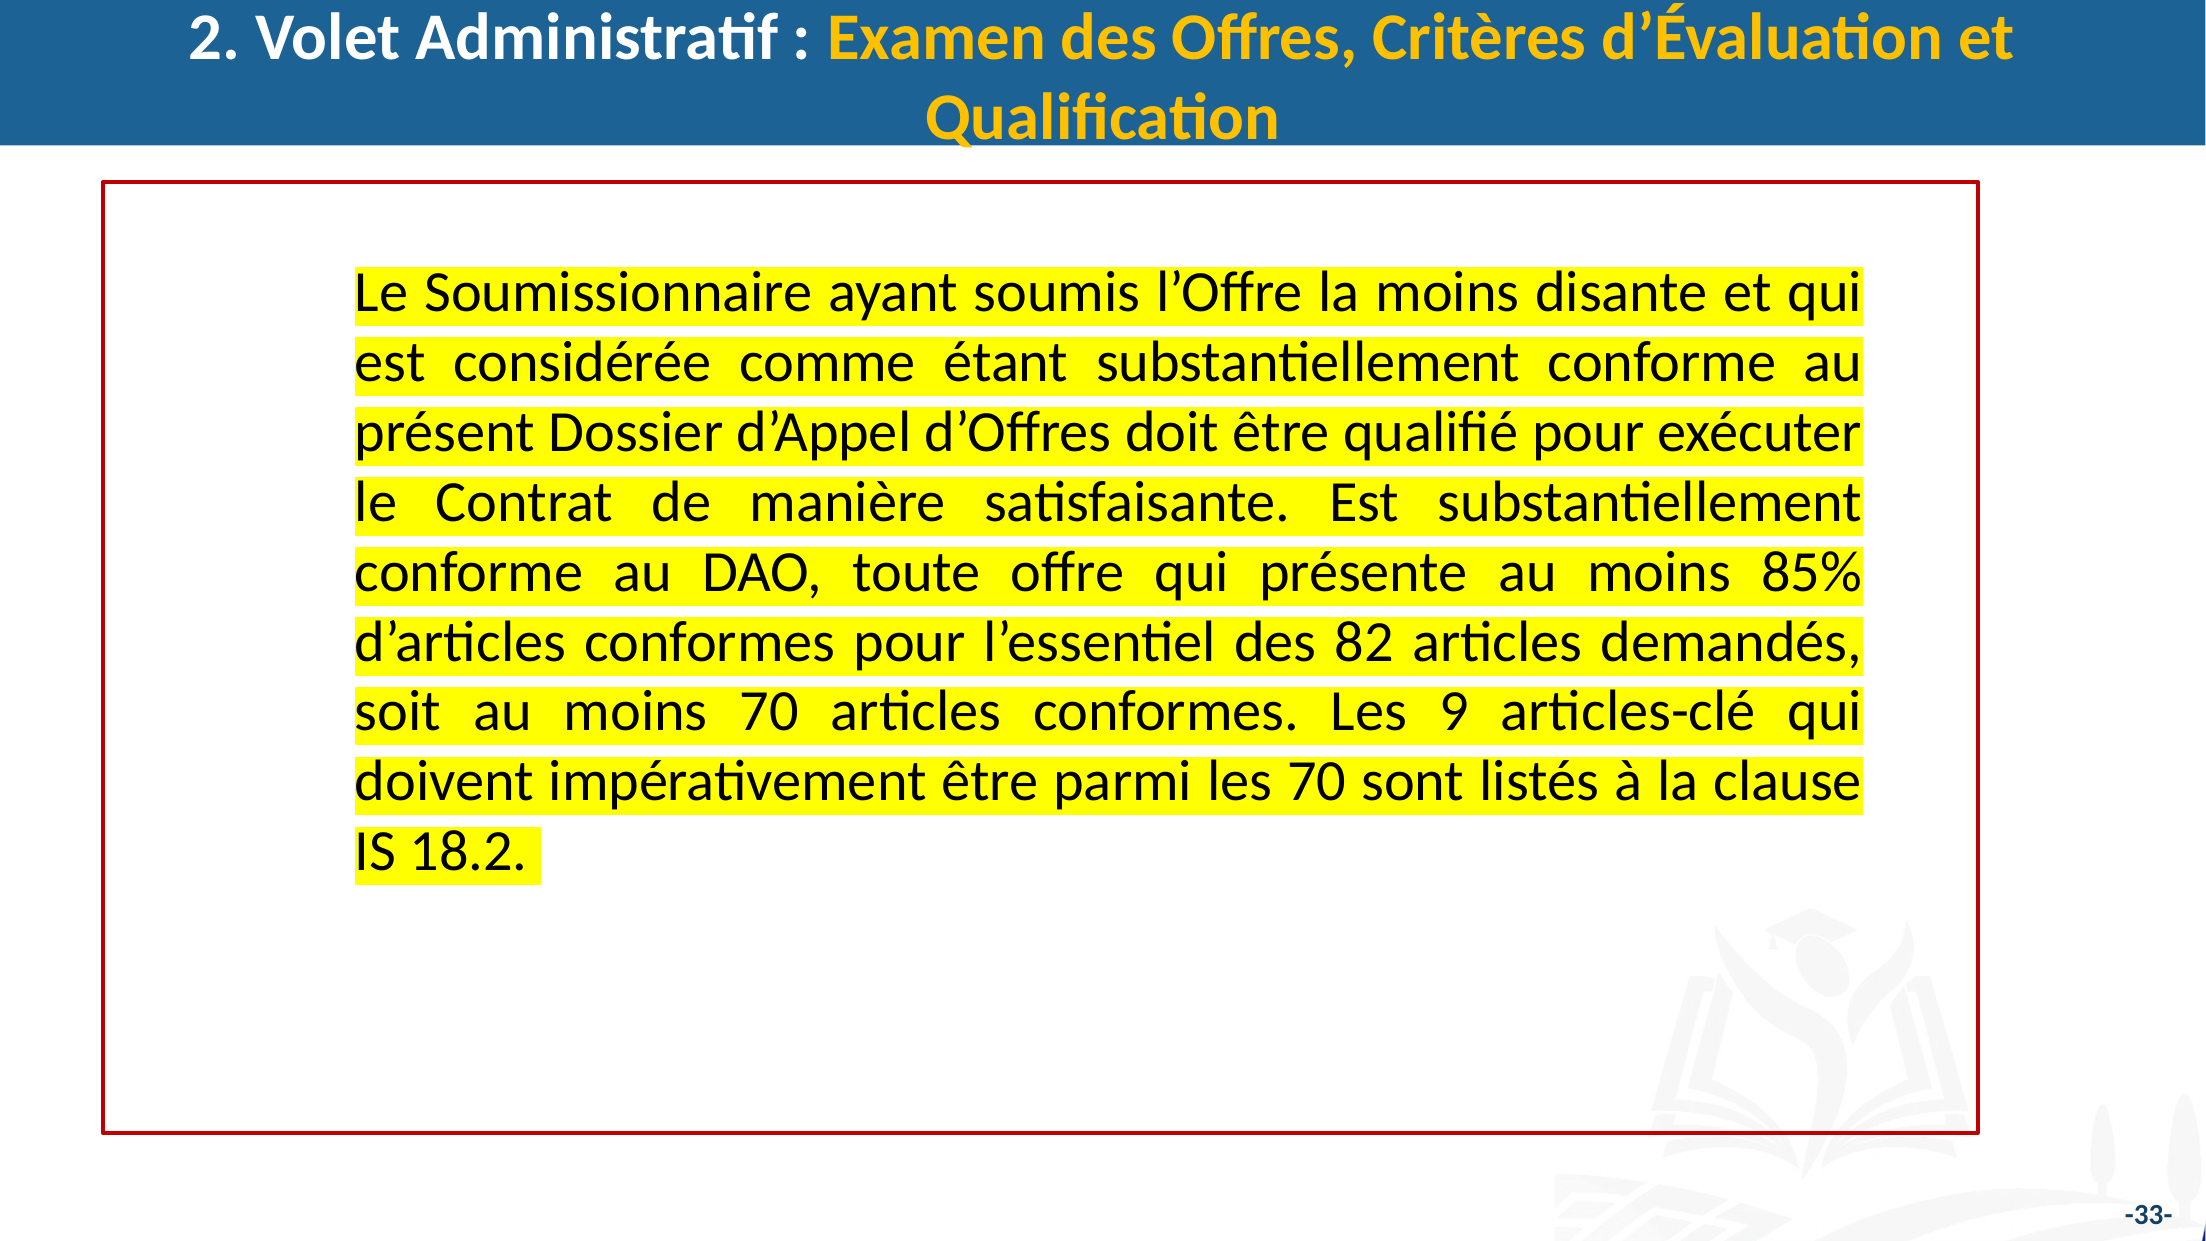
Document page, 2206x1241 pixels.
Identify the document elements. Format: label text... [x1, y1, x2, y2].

text_box [101, 180, 1980, 1135]
picture [1554, 837, 2206, 1241]
text_box 2. Volet Administratif : Examen des Offres, Critères d’Évaluation et Qualification [0, 0, 2206, 147]
text_box Le Soumissionnaire ayant soumis l’Offre la moins disante et qui est considérée comme étant substantiellement conforme au présent Dossier d’Appel d’Offres doit être qualifié pour exécuter le Contrat de manière satisfaisante. Est substantiellement conforme au DAO, toute offre qui présente au moins 85% d’articles conformes pour l’essentiel des 82 articles demandés, soit au moins 70 articles conformes. Les 9 articles-clé qui doivent impérativement être parmi les 70 sont listés à la clause IS 18.2. [265, 245, 1878, 890]
